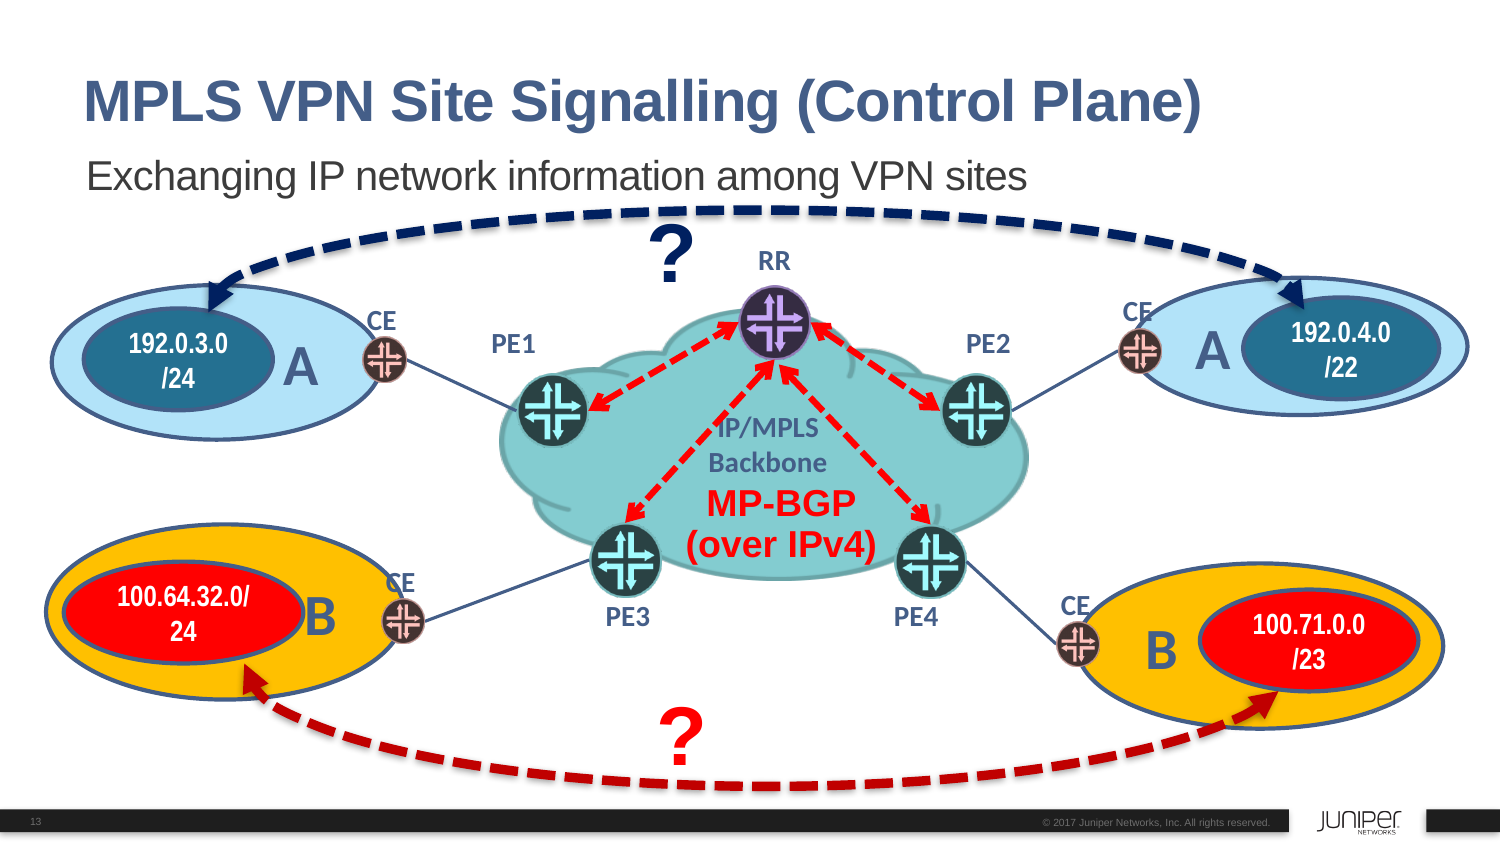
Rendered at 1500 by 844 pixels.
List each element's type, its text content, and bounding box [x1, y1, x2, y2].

picture [1315, 808, 1404, 836]
text_box 192.0.4.0 /22 [1310, 295, 1442, 402]
text_box 100.64.32.0/ 24 [61, 559, 202, 666]
text_box B [1310, 564, 1446, 728]
text_box 100.71.0.0 /23 [1310, 587, 1421, 694]
text_box B [43, 522, 202, 701]
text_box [207, 209, 634, 787]
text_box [638, 207, 716, 789]
title MPLS VPN Site Signalling (Control Plane) [74, 0, 1424, 134]
list Exchanging IP network information among VPN sites [74, 146, 1424, 208]
text_box A [49, 283, 202, 442]
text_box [719, 209, 1305, 787]
text_box 192.0.3.0 /24 [81, 306, 202, 413]
text_box A [1310, 275, 1470, 418]
